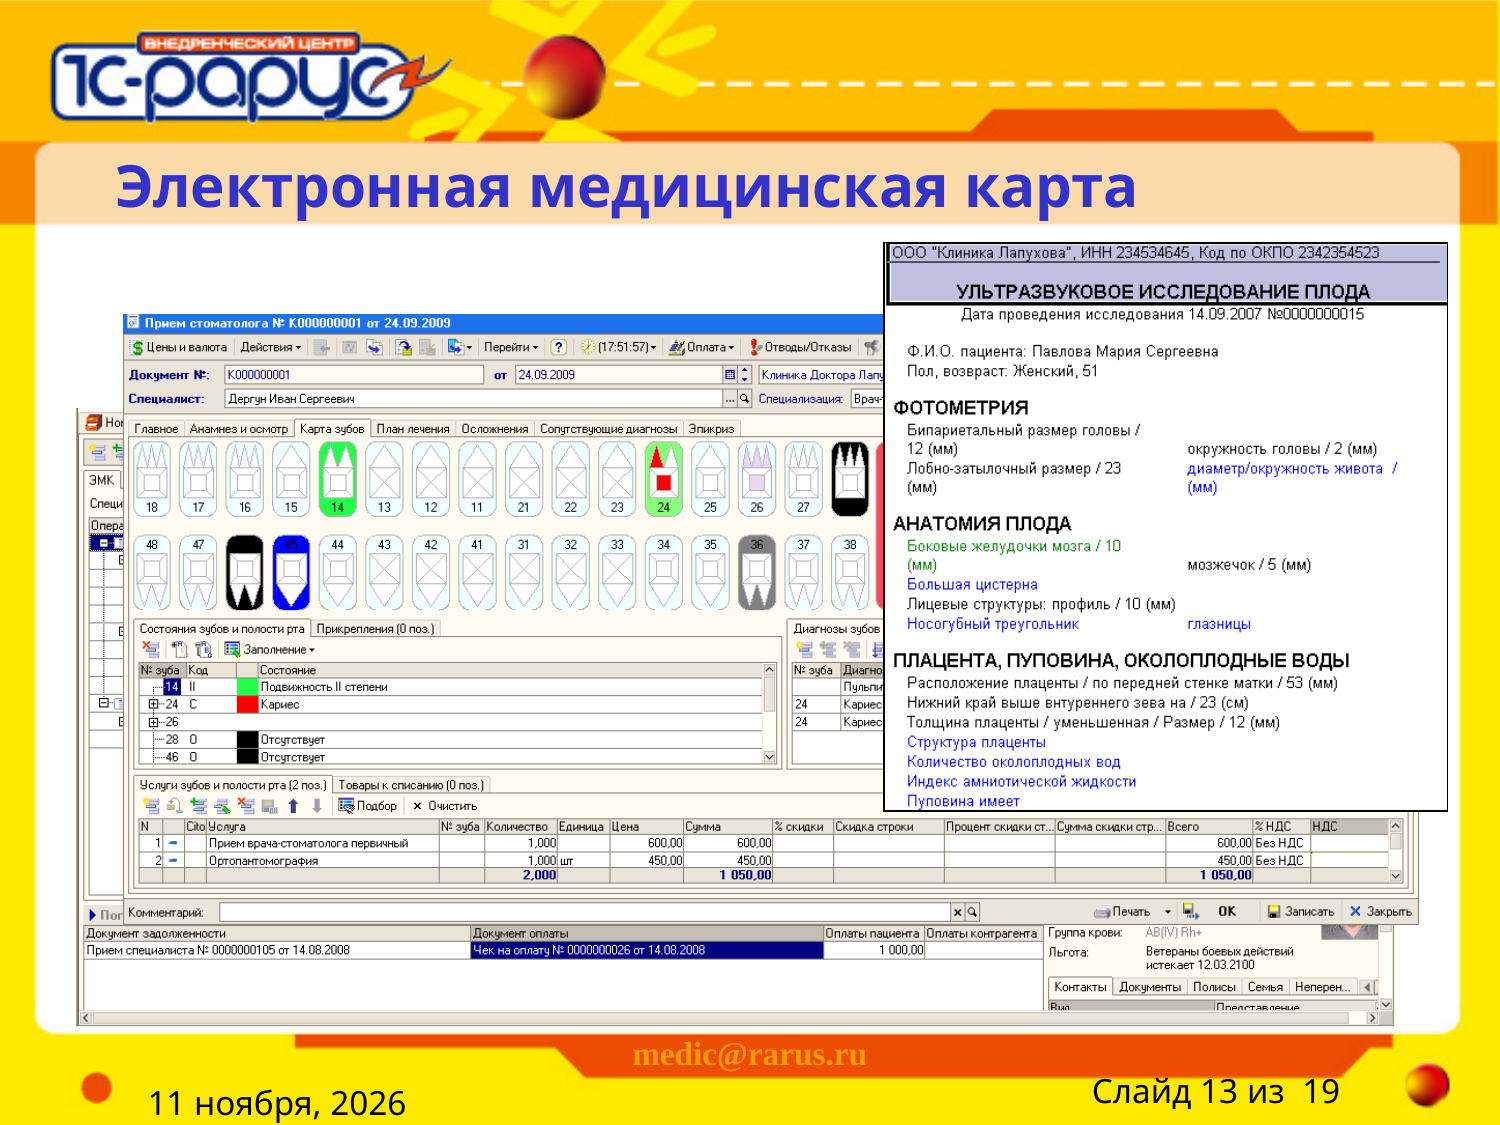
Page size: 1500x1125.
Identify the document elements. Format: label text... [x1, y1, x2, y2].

picture [0, 0, 1500, 1125]
text_box medic@rarus.ru [512, 1037, 988, 1103]
title Электронная медицинская карта [100, 136, 1454, 232]
text_box 18 мая 2011 г. [123, 1037, 644, 1125]
